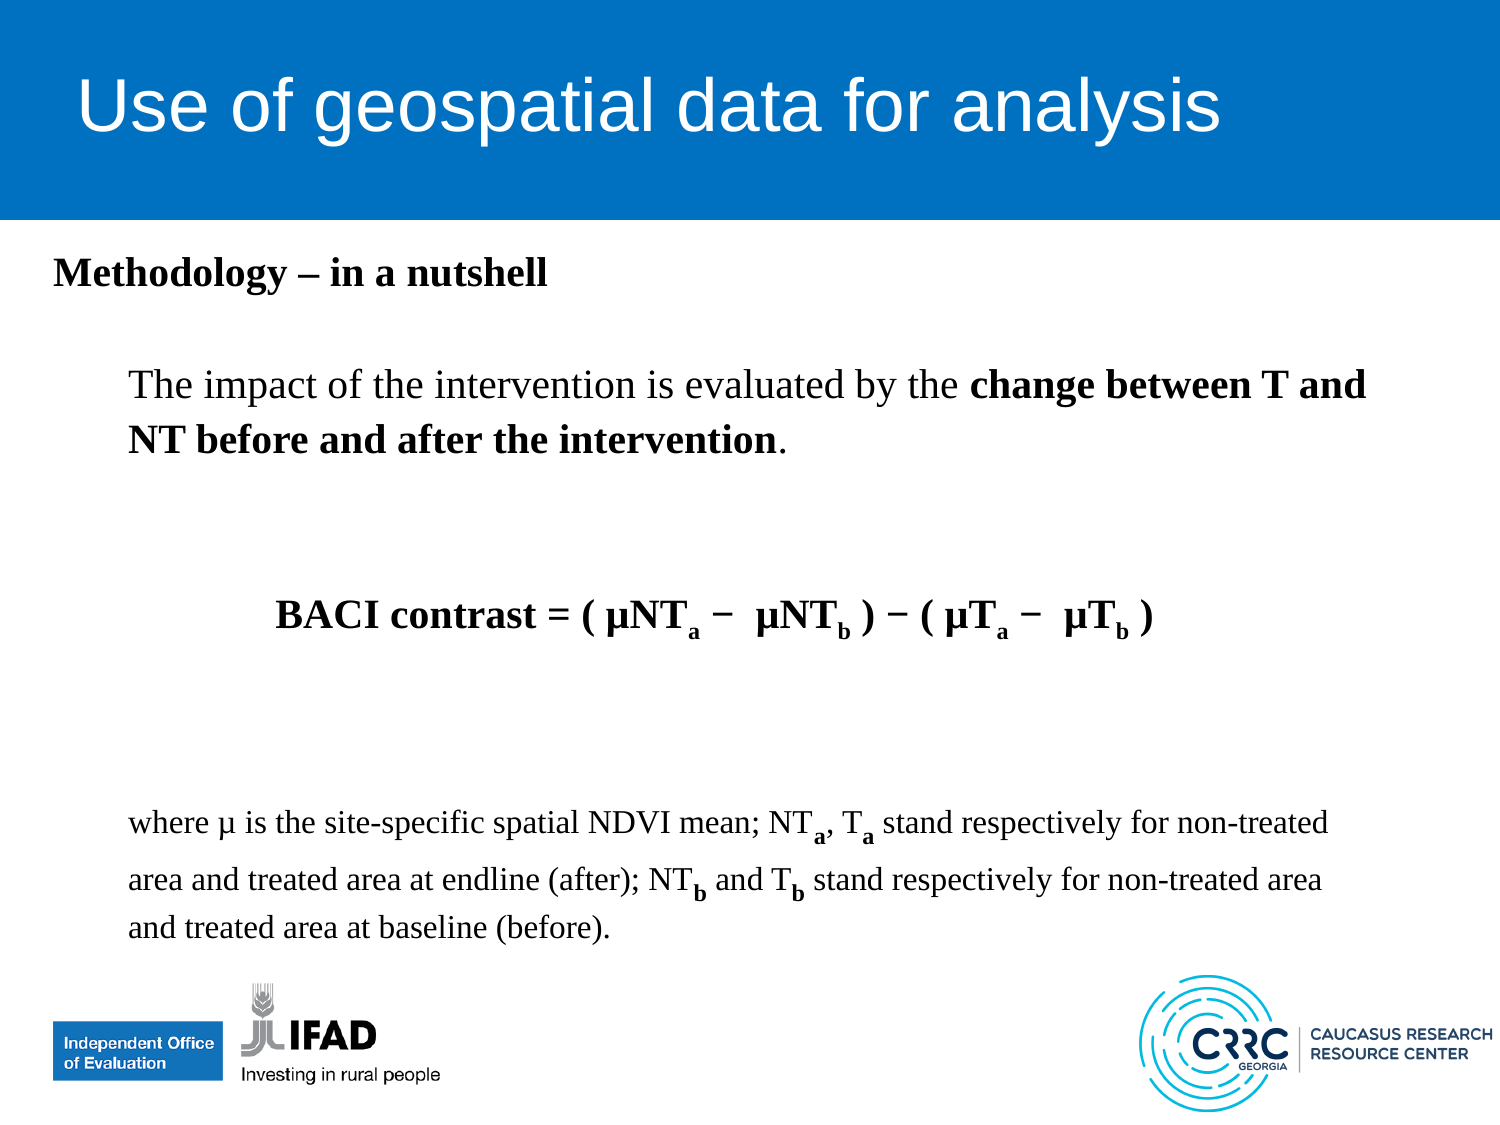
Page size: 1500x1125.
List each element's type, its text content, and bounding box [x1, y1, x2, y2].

list Use of geospatial data for analysis [76, 30, 1412, 173]
list Methodology – in a nutshell The impact of the intervention is evaluated by the change between T and NT before and after the intervention. BACI contrast = ( µNTa − µNTb ) − ( µTa − µTb ) where µ is the site-specific spatial NDVI mean; NTa, Ta stand respectively for non-treated area and treated area at endline (after); NTb and Tb stand respectively for non-treated area and treated area at baseline (before). [53, 245, 1377, 998]
picture [53, 998, 443, 1089]
picture [1125, 962, 1500, 1125]
